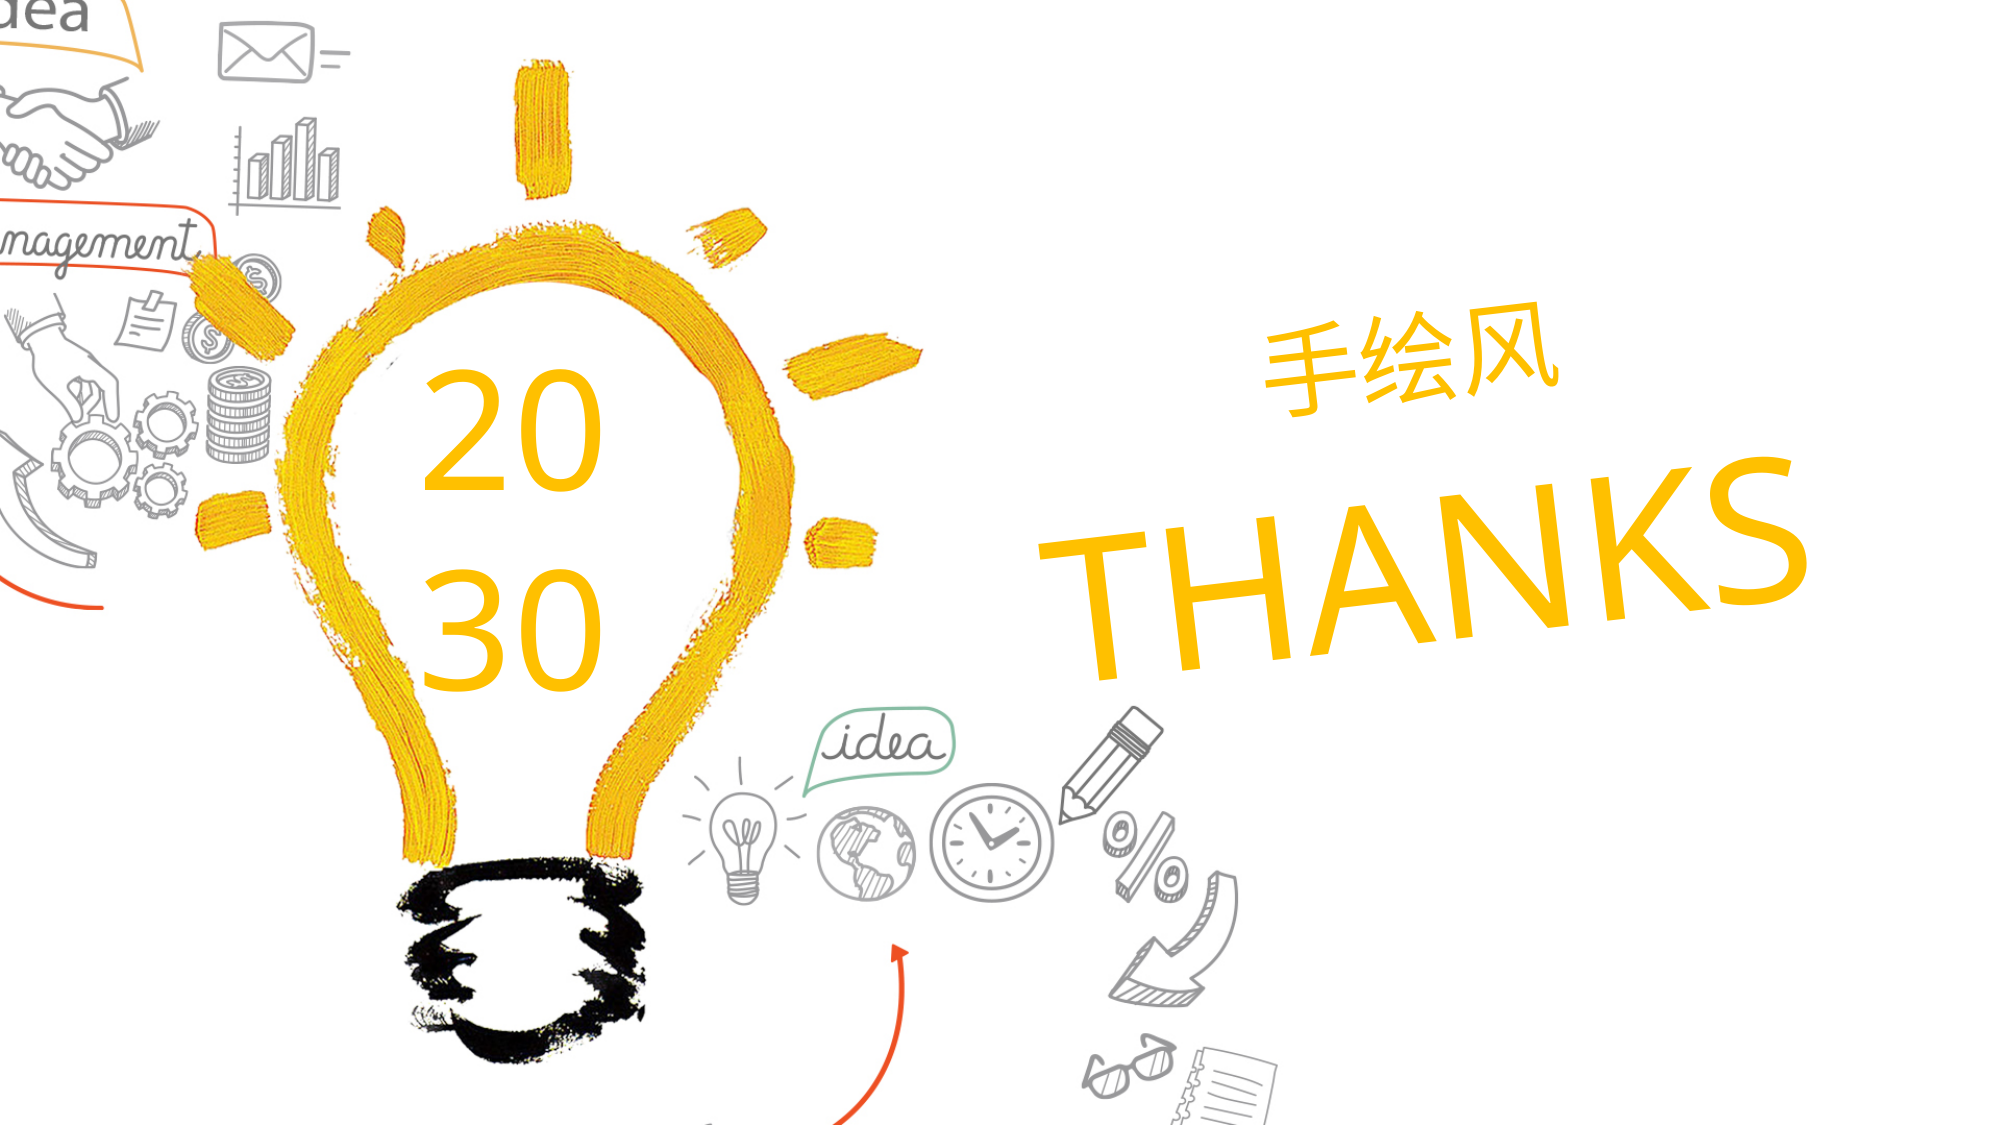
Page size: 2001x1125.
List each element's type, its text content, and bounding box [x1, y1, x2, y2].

text_box 2030 [390, 316, 636, 732]
picture [0, 0, 2001, 1125]
text_box THANKS [899, 373, 1956, 749]
text_box 手绘风 [1115, 255, 1703, 458]
